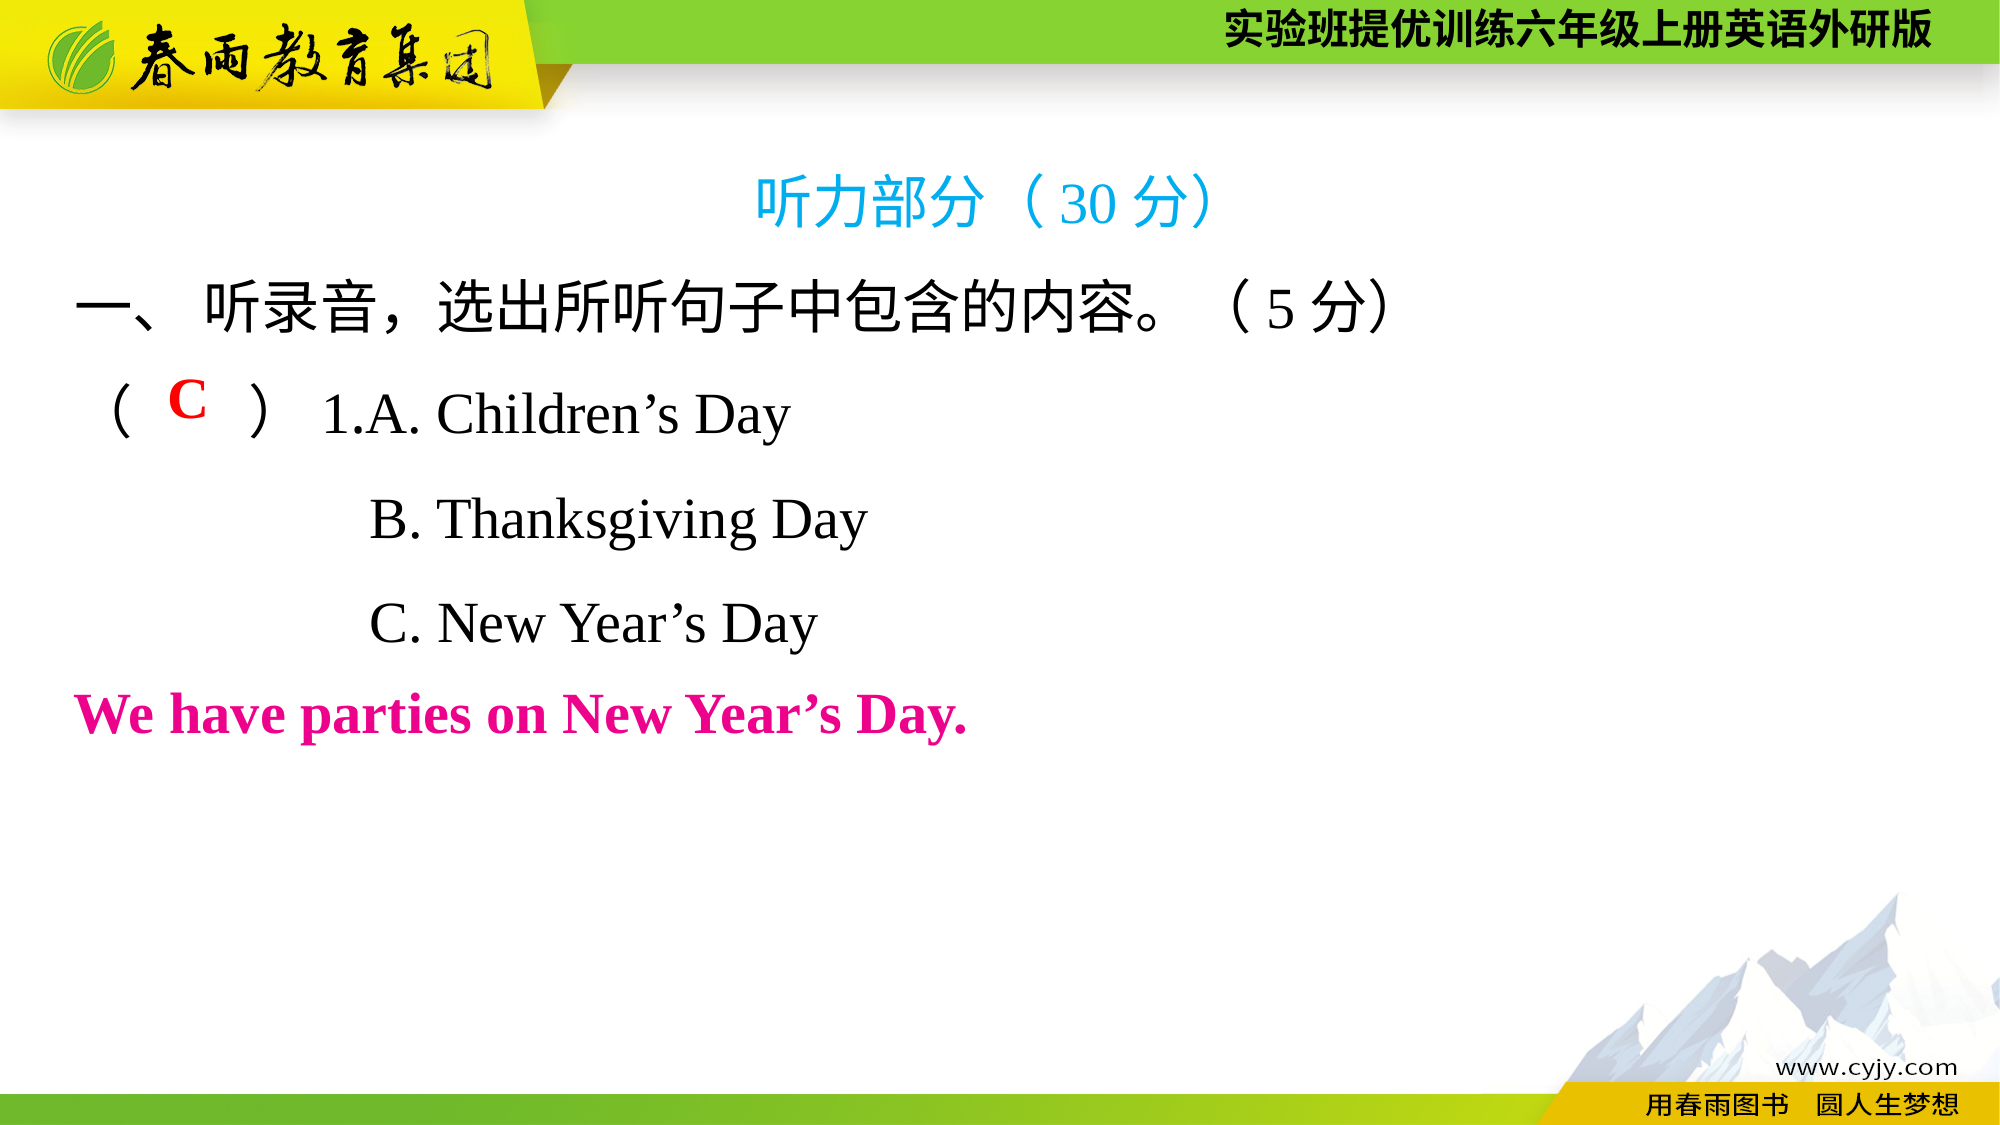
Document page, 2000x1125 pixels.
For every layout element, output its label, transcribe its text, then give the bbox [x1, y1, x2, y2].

text_box We have parties on New Year’s Day. [59, 633, 1061, 754]
text_box C [152, 353, 225, 438]
list 听力部分（30分） 一、 听录音，选出所听句子中包含的内容。（5分） （ ）1.A. Children’s Day B. Thanksgiving Day C. New Year’s Day [59, 122, 1944, 774]
picture [0, 0, 2000, 1125]
